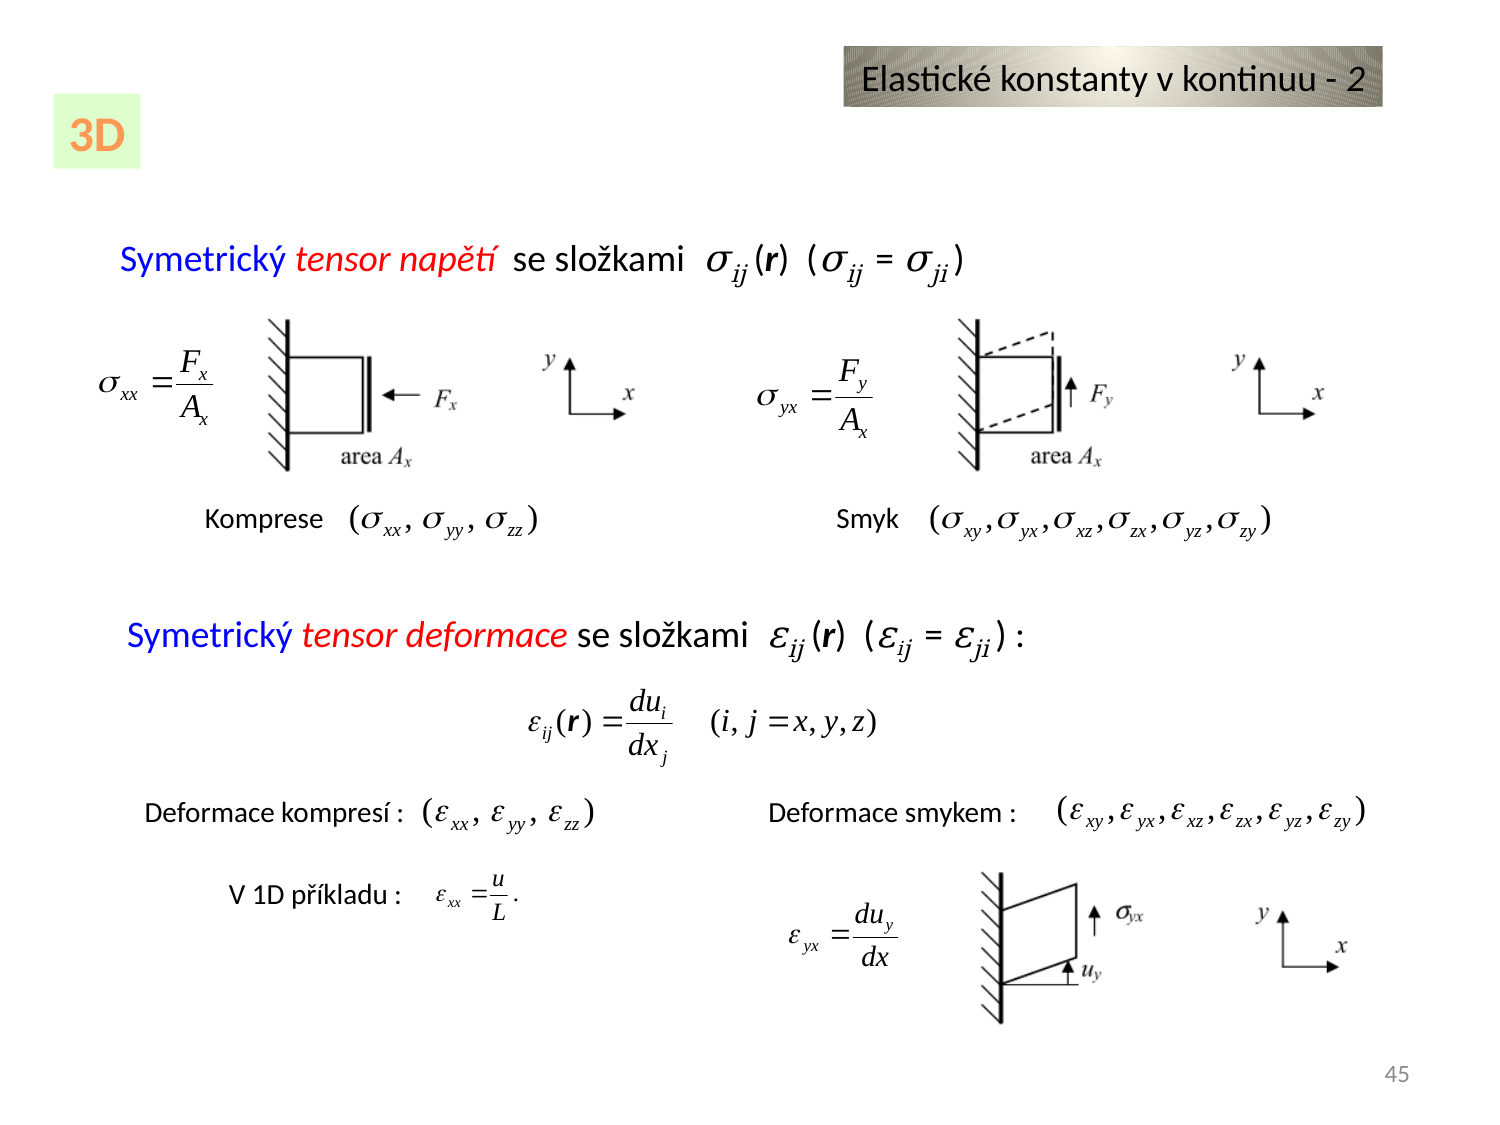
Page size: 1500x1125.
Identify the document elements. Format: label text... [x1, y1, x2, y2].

slide_number 45 [1074, 1042, 1425, 1103]
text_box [93, 222, 1337, 549]
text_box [111, 597, 1372, 1032]
text_box 3D [53, 93, 141, 169]
text_box Elastické konstanty v kontinuu - 2 [843, 46, 1383, 107]
